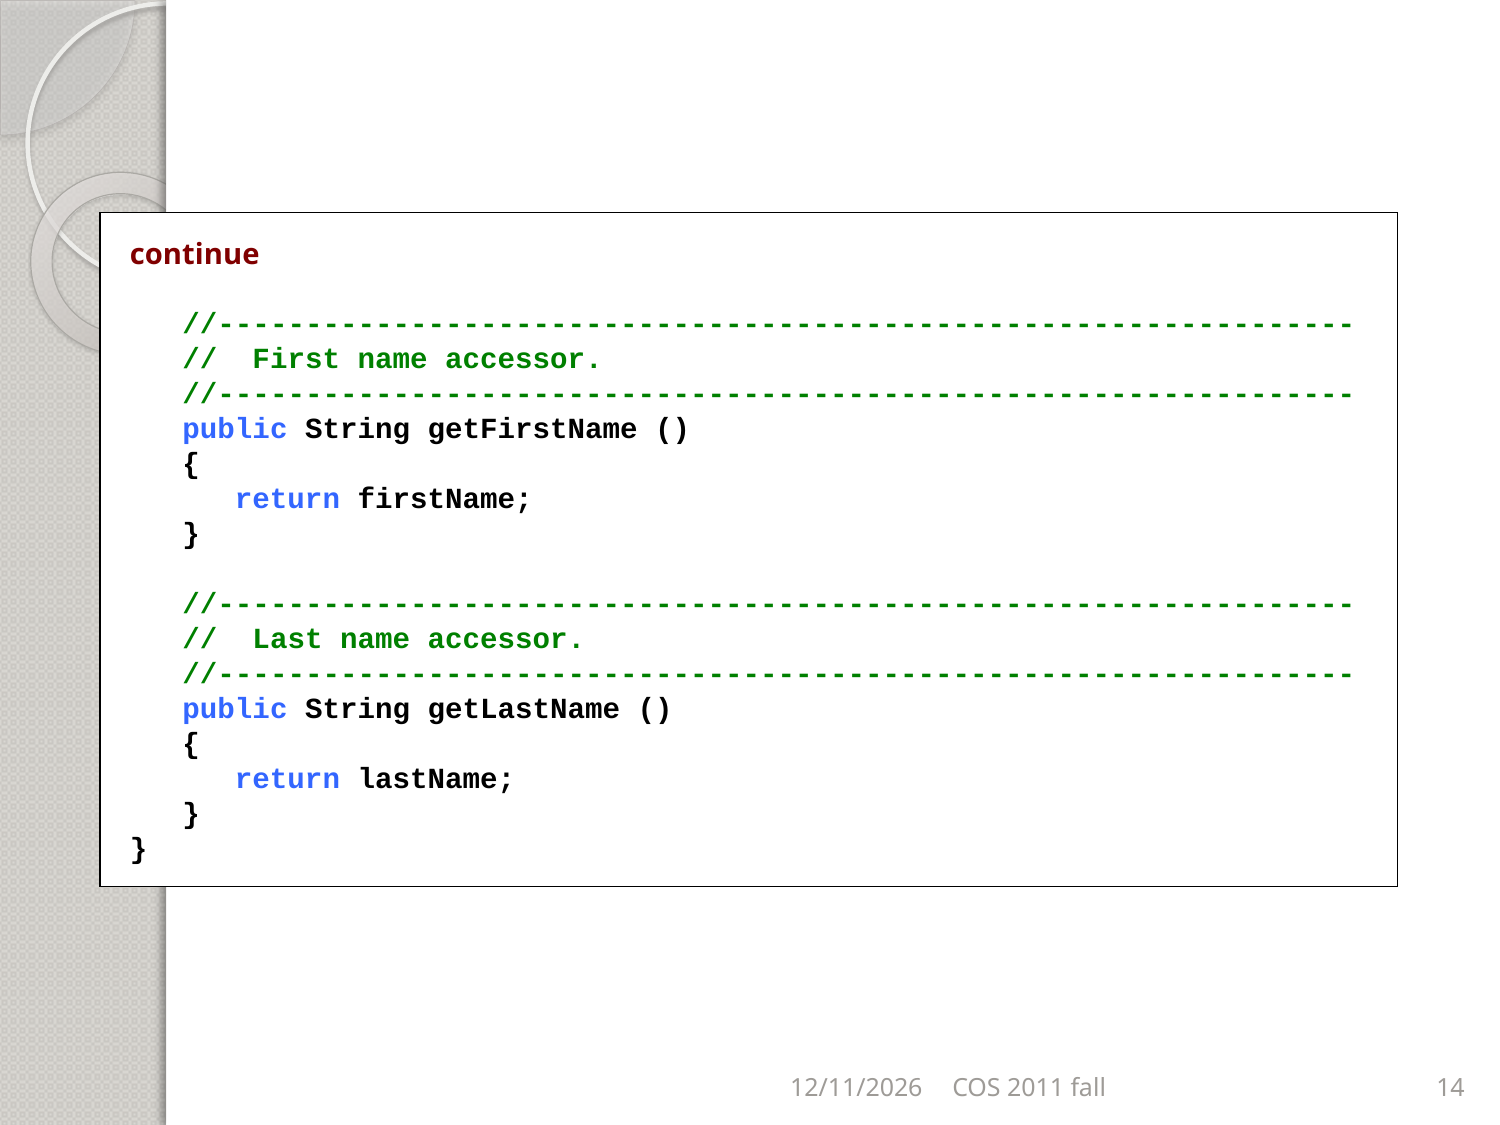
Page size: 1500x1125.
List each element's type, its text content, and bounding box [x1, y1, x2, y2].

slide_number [587, 1034, 937, 1113]
slide_number 14 [1413, 1034, 1488, 1113]
footer COS 2011 fall [937, 1034, 1413, 1113]
text_box continue //----------------------------------------------------------------- // First name accessor. //----------------------------------------------------------------- public String getFirstName () { return firstName; } //----------------------------------------------------------------- // Last name accessor. //----------------------------------------------------------------- public String getLastName () { return lastName; } } [99, 212, 1398, 887]
